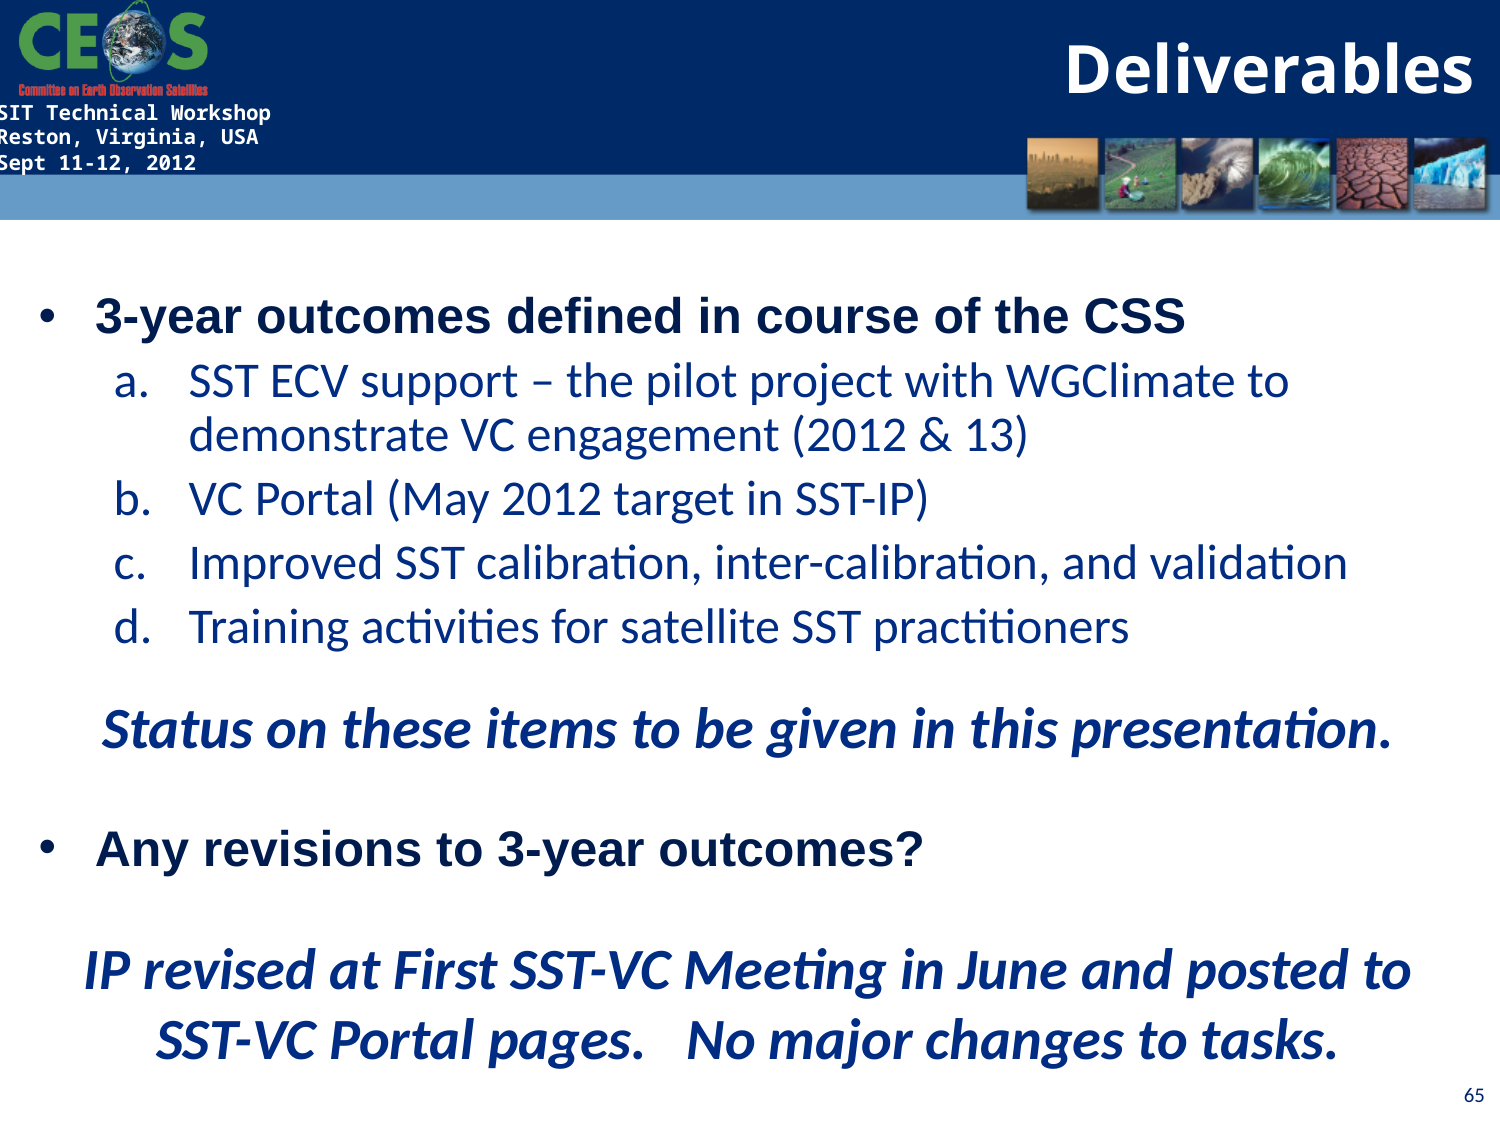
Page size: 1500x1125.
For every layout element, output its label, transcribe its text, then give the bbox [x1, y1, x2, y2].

title Deliverables [216, 16, 1491, 117]
text_box 3-year outcomes defined in course of the CSS SST ECV support – the pilot project with WGClimate to demonstrate VC engagement (2012 & 13) VC Portal (May 2012 target in SST-IP) Improved SST calibration, inter-calibration, and validation Training activities for satellite SST practitioners Status on these items to be given in this presentation. Any revisions to 3-year outcomes? IP revised at First SST-VC Meeting in June and posted to SST-VC Portal pages. No major changes to tasks. [24, 283, 1473, 1125]
picture [0, 0, 1500, 220]
slide_number 65 [1473, 1073, 1500, 1125]
